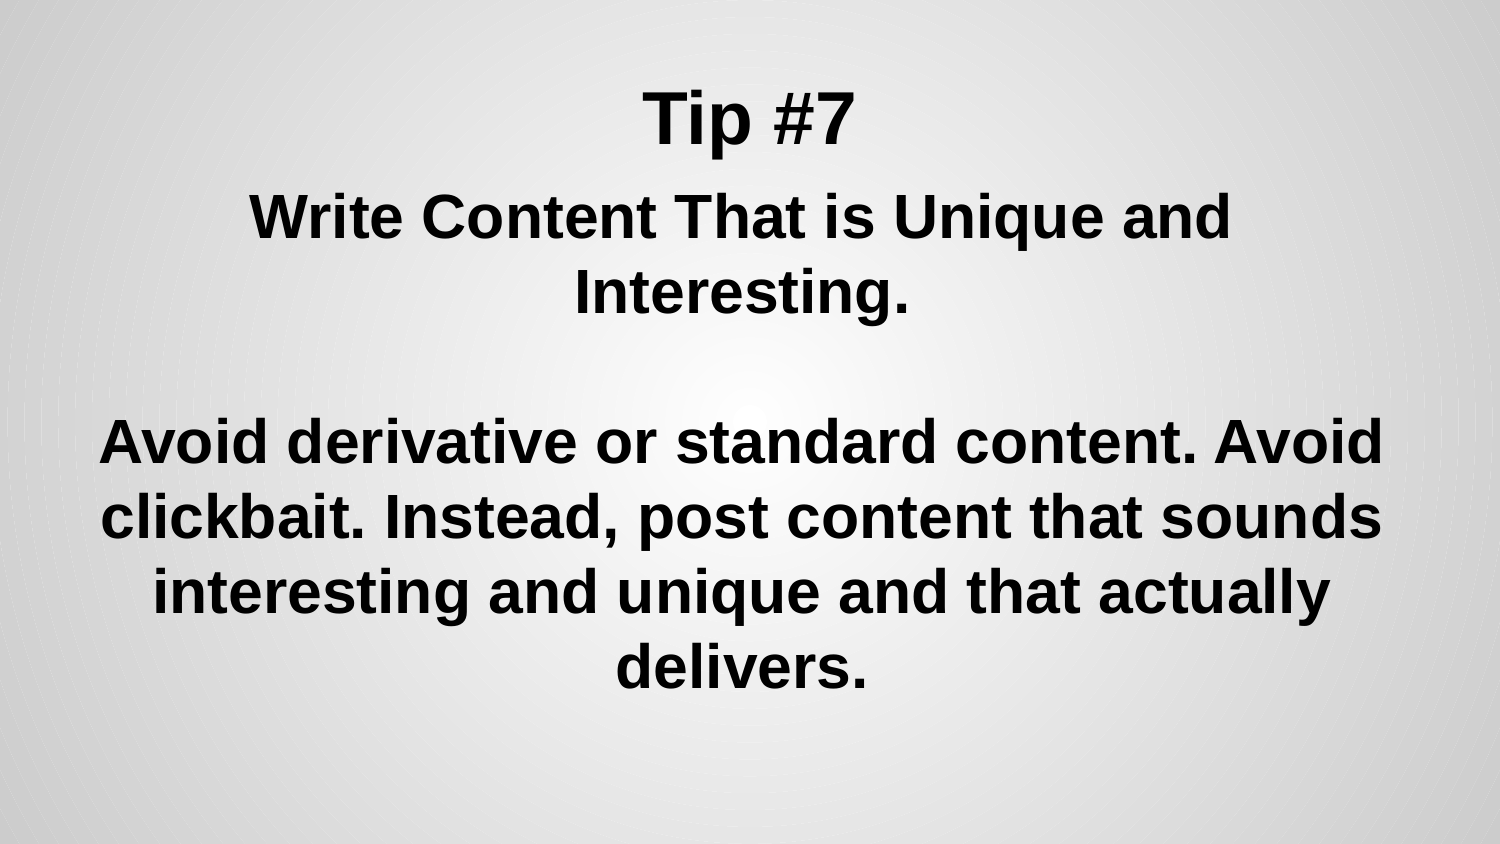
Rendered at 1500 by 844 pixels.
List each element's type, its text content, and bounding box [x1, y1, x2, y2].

list Write Content That is Unique and Interesting. Avoid derivative or standard content. Avoid clickbait. Instead, post content that sounds interesting and unique and that actually delivers. [67, 86, 1418, 781]
title Tip #7 [75, 33, 1425, 175]
